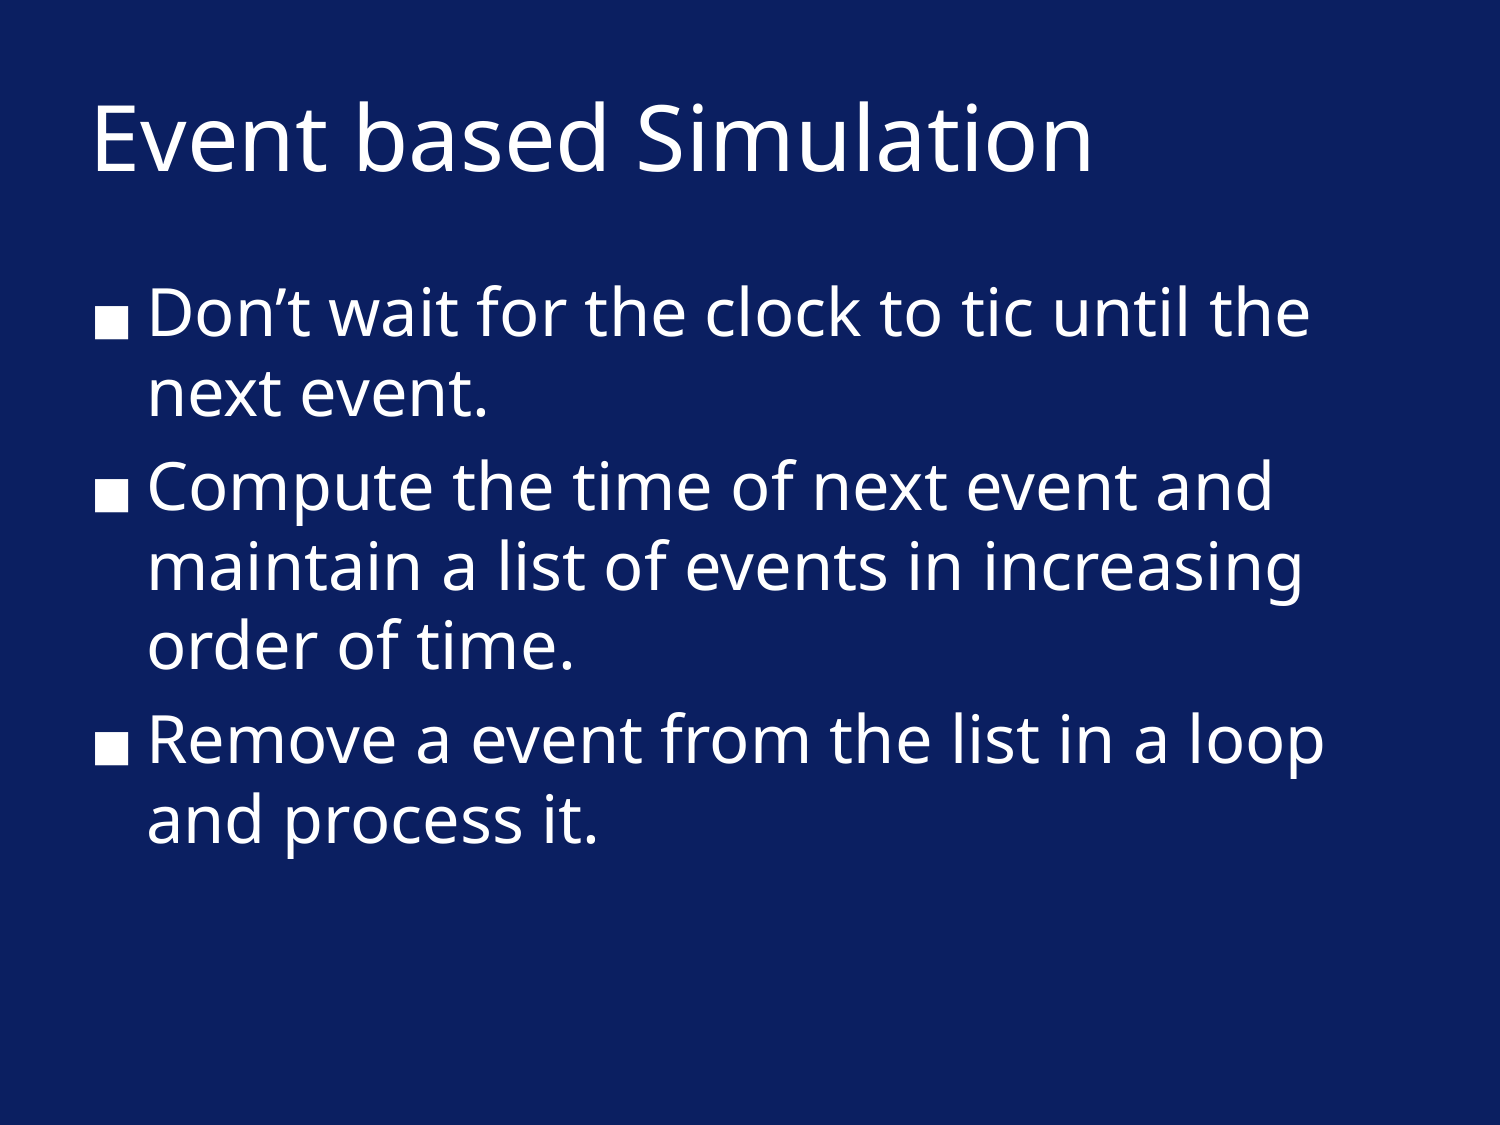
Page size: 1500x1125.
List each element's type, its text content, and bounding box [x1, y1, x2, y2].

title Event based Simulation [74, 59, 1425, 210]
list Don’t wait for the clock to tic until the next event. Compute the time of next event and maintain a list of events in increasing order of time. Remove a event from the list in a loop and process it. [74, 262, 1425, 1013]
